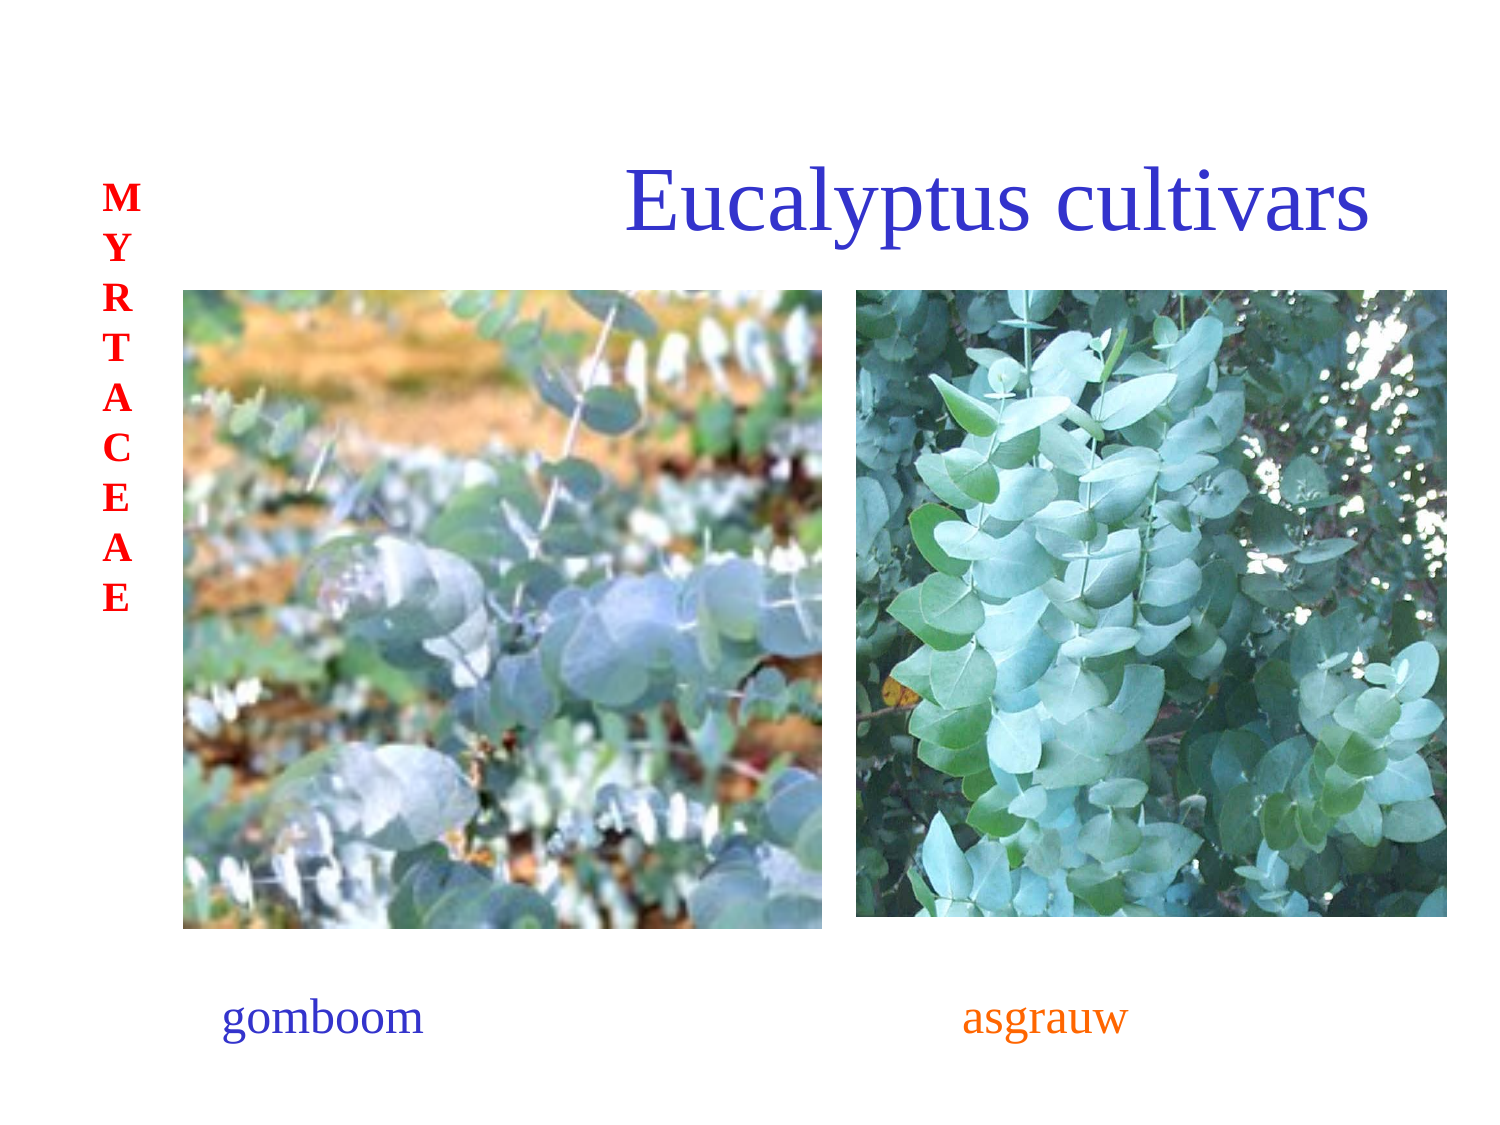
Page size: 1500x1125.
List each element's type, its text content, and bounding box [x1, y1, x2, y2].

text_box MYRTACEAE [87, 162, 150, 628]
text_box gomboom [206, 976, 1269, 1051]
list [182, 290, 822, 930]
picture [855, 290, 1448, 918]
title Eucalyptus cultivars [112, 99, 1388, 288]
